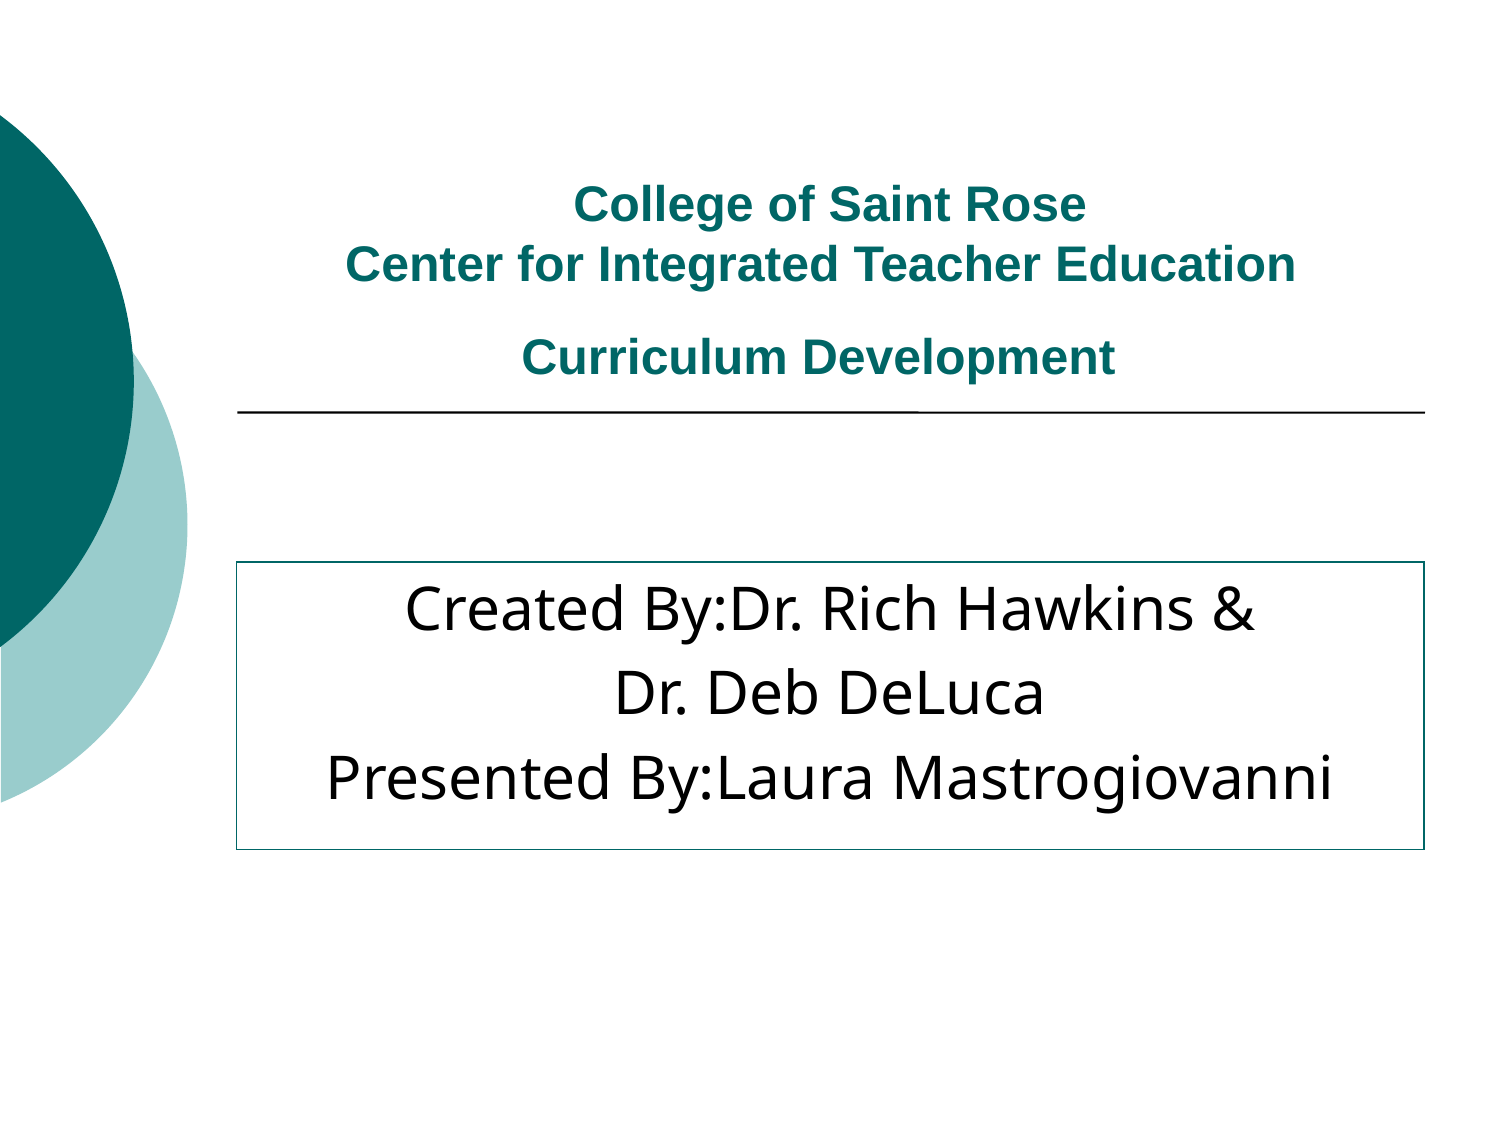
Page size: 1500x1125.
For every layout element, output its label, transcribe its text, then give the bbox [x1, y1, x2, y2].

subtitle Created By:Dr. Rich Hawkins & Dr. Deb DeLuca Presented By:Laura Mastrogiovanni [236, 561, 1425, 850]
title College of Saint Rose Center for Integrated Teacher Education Curriculum Development [236, 161, 1425, 399]
